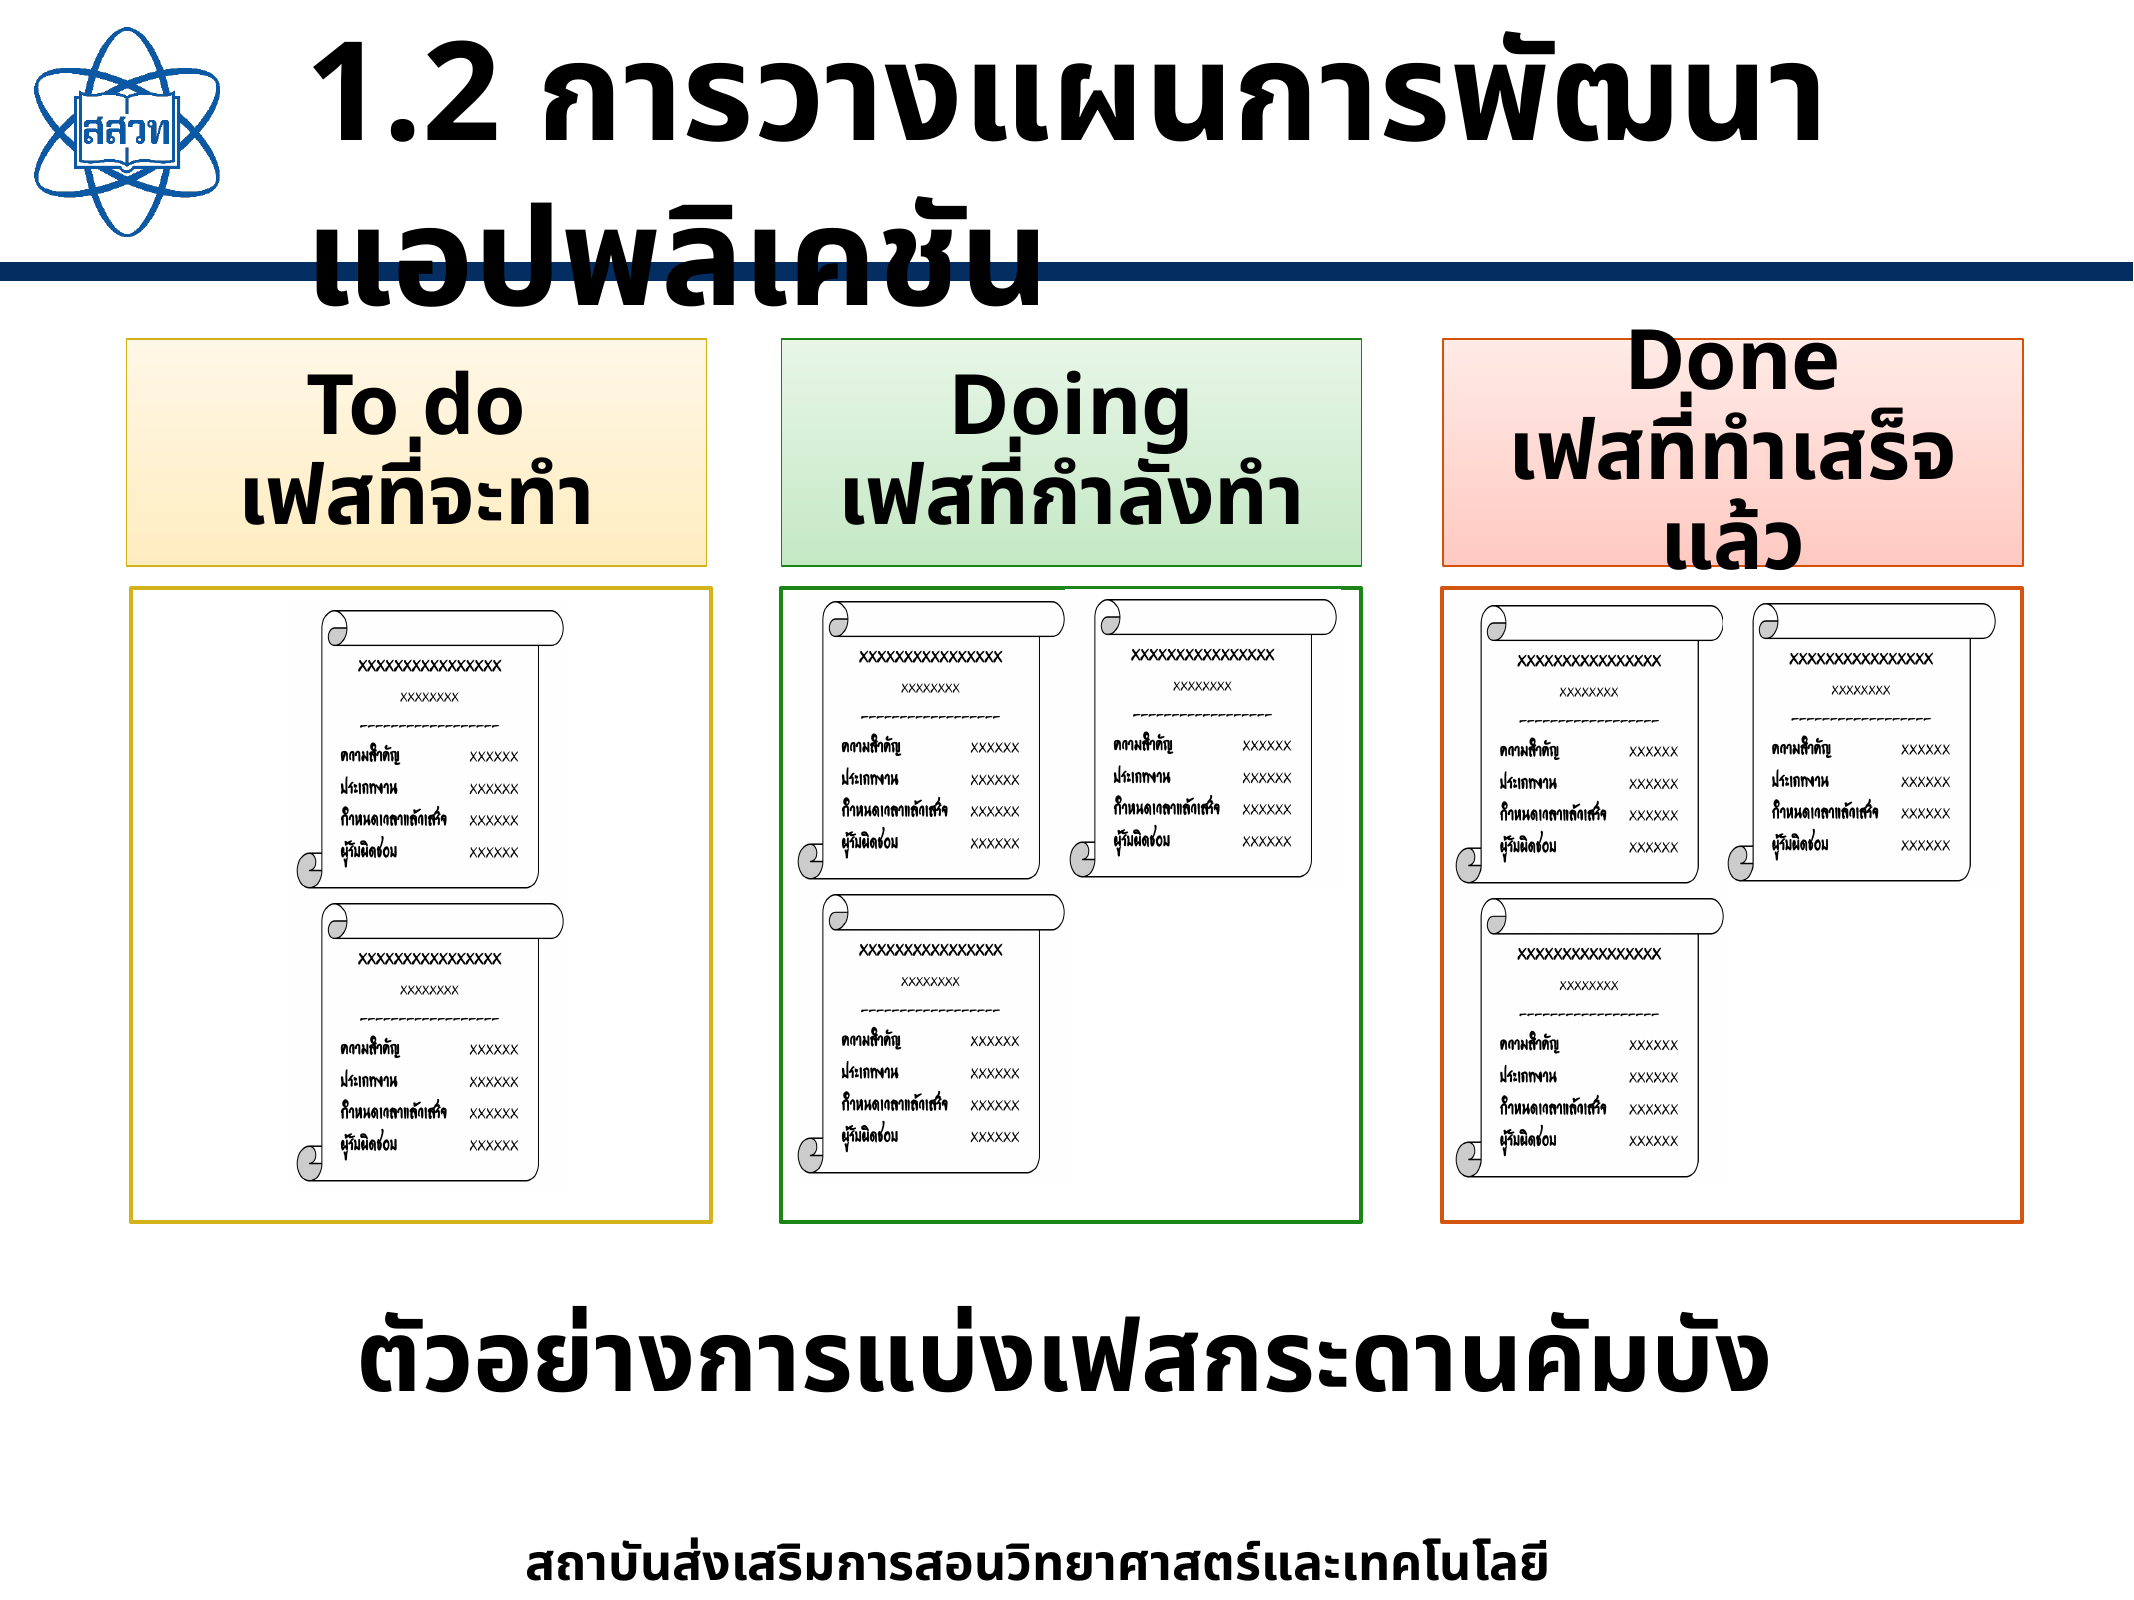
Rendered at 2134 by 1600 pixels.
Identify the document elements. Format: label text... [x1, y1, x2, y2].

text_box 1.2 การวางแผนการพัฒนาแอปพลิเคชัน [296, 0, 1863, 269]
text_box ตัวอย่างการแบ่งเฟสกระดานคัมบัง [348, 1312, 1782, 1420]
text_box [126, 338, 2031, 1307]
picture [1451, 592, 2000, 1183]
text_box 1.2 การวางแผนการพัฒนาแอปพลิเคชัน [296, 274, 1863, 332]
picture [793, 588, 1342, 1179]
picture [33, 27, 220, 237]
picture [292, 599, 569, 1188]
text_box สถาบันส่งเสริมการสอนวิทยาศาสตร์และเทคโนโลยี [74, 1522, 2002, 1589]
